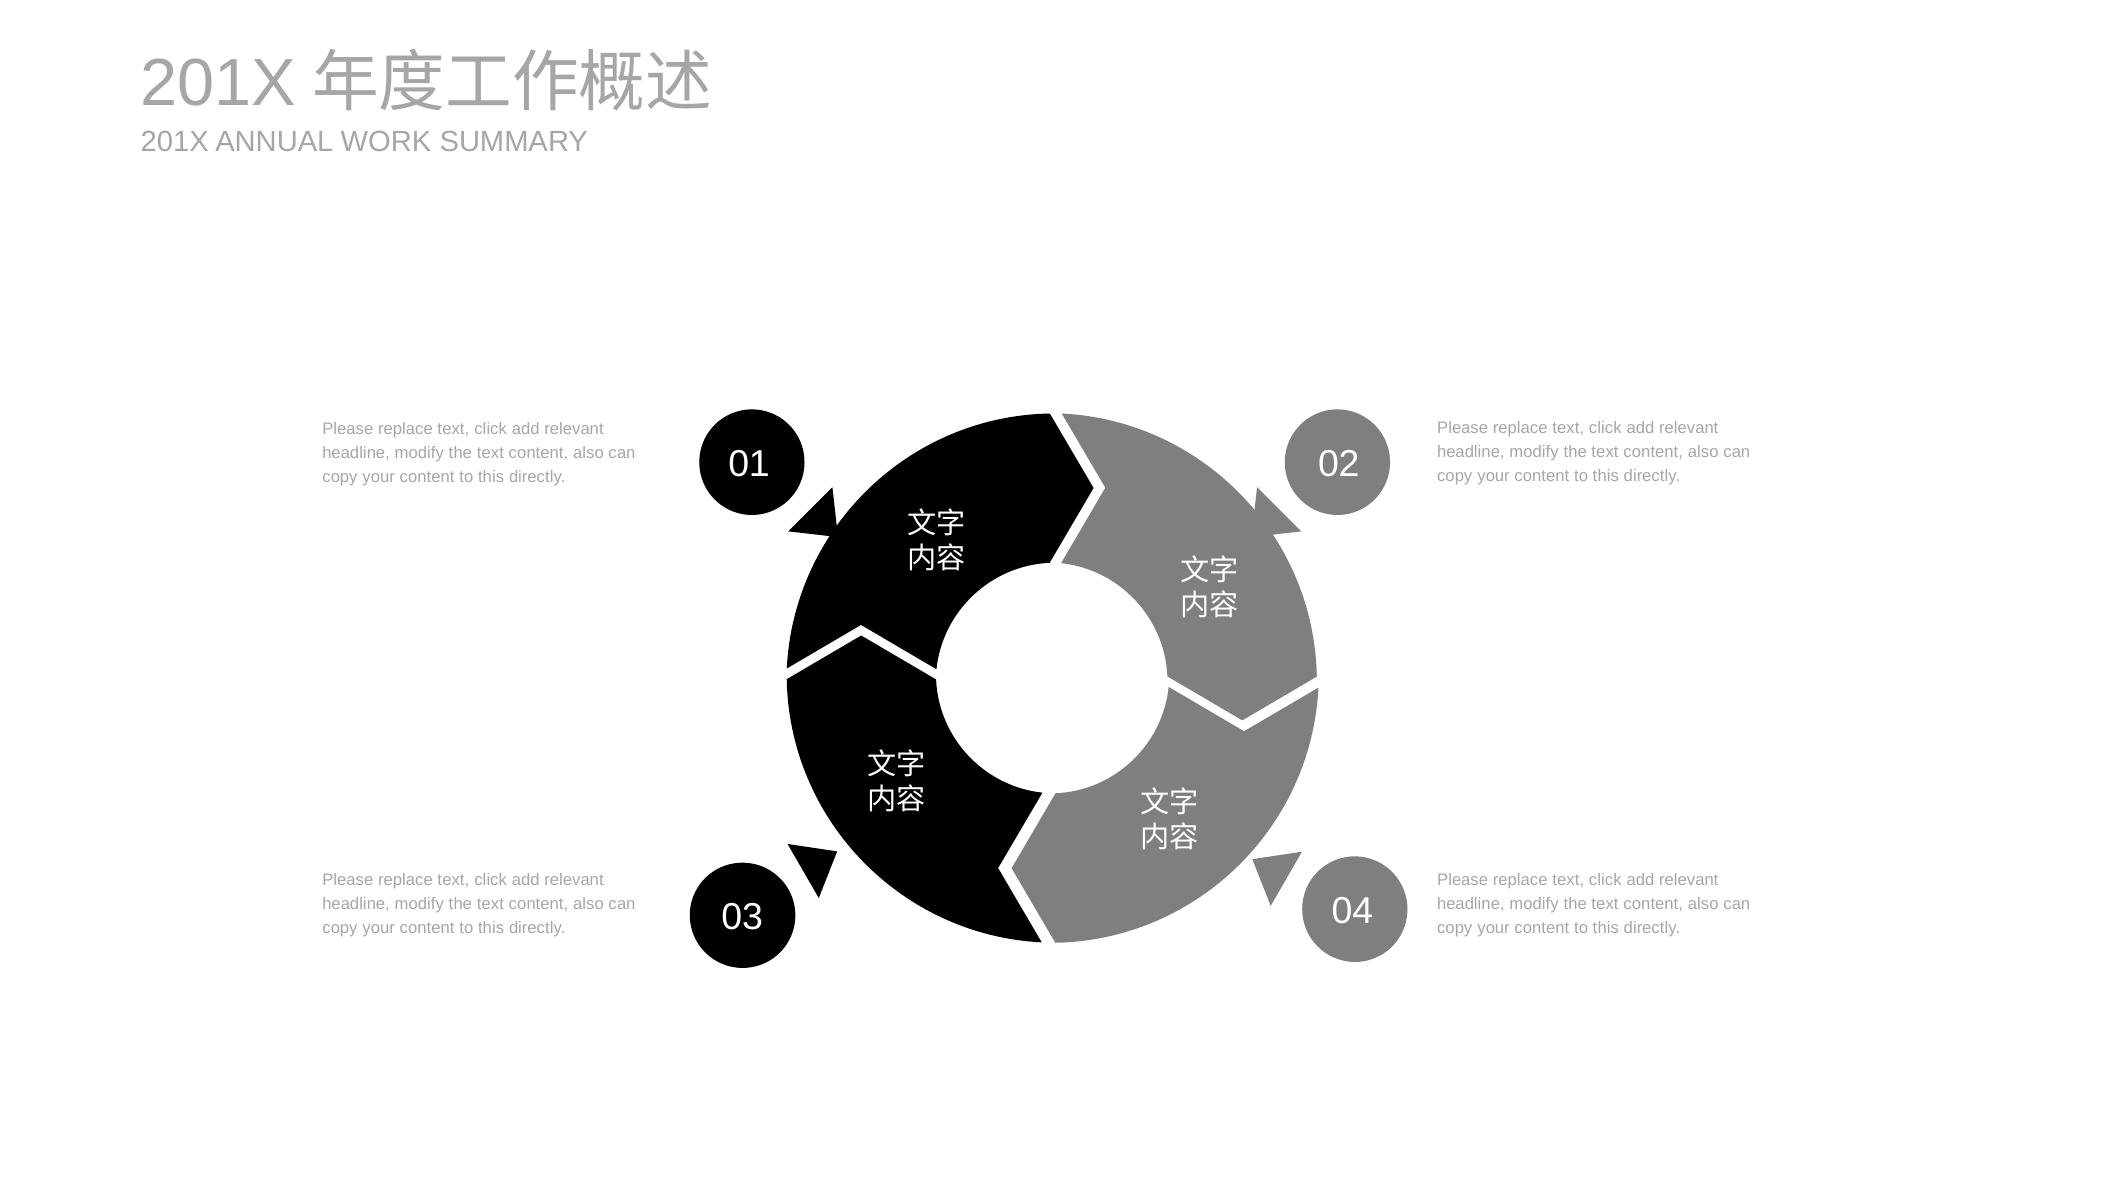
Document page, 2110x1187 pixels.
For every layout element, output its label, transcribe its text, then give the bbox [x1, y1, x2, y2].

text_box [786, 635, 1043, 943]
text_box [684, 827, 841, 961]
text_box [1234, 409, 1391, 543]
text_box 文字内容 [855, 724, 939, 836]
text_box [1248, 835, 1405, 969]
text_box [1011, 686, 1319, 943]
text_box Please replace text, click add relevant headline, modify the text content, also can copy your content to this directly. [322, 414, 660, 486]
text_box Please replace text, click add relevant headline, modify the text content, also can copy your content to this directly. [1437, 865, 1782, 937]
text_box [1061, 413, 1317, 721]
text_box 文字内容 [1127, 762, 1212, 875]
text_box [699, 409, 856, 543]
text_box Please replace text, click add relevant headline, modify the text content, also can copy your content to this directly. [322, 865, 660, 937]
text_box 文字内容 [895, 483, 979, 595]
text_box 201X ANNUAL WORK SUMMARY [140, 122, 602, 158]
text_box 201X年度工作概述 [140, 38, 789, 119]
text_box [786, 413, 1094, 670]
text_box 文字内容 [1167, 530, 1252, 643]
text_box Please replace text, click add relevant headline, modify the text content, also can copy your content to this directly. [1437, 413, 1782, 485]
